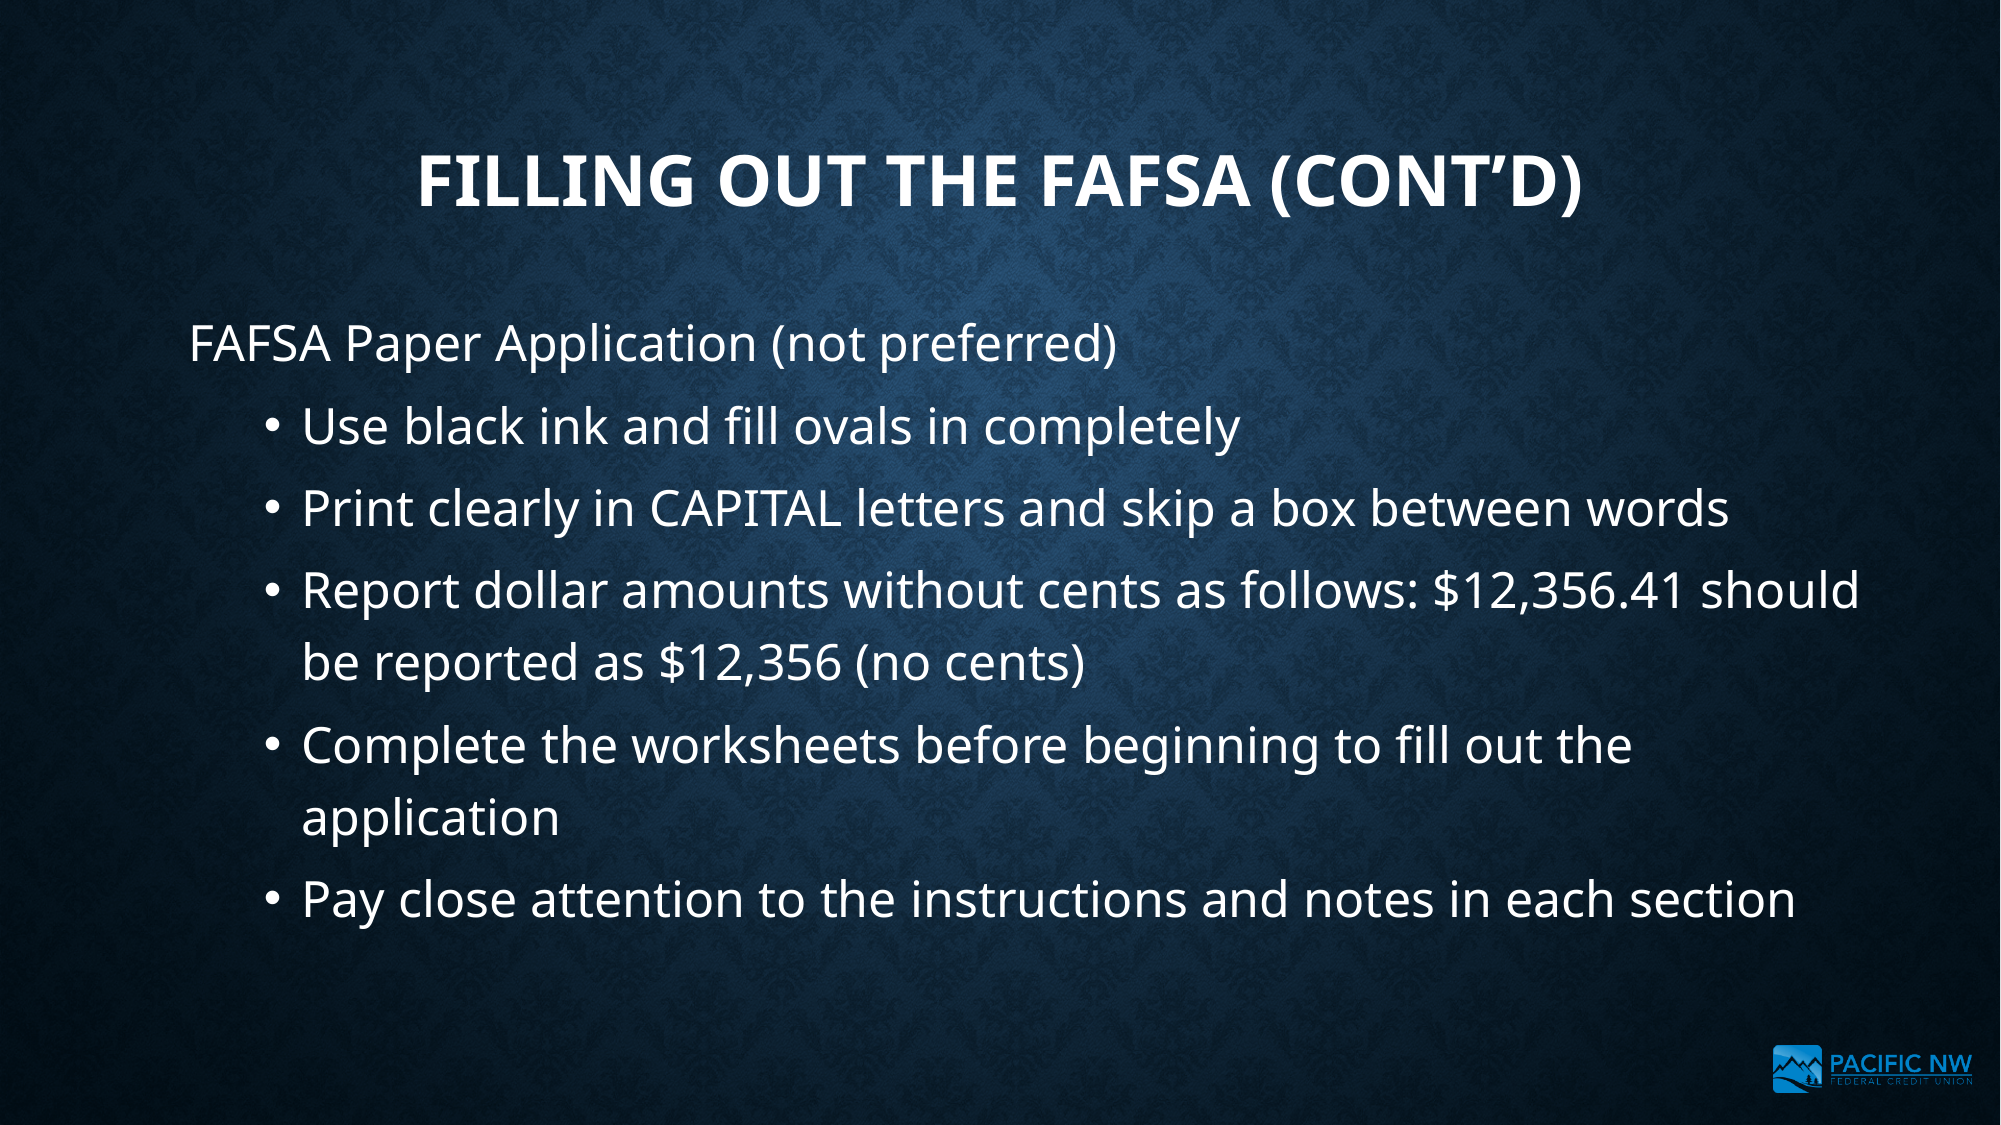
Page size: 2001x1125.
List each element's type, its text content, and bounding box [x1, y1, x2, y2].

picture [1773, 1045, 1817, 1068]
picture [1779, 1045, 1973, 1094]
title Filling out the FAFSA (Cont’d) [137, 74, 1863, 293]
picture [1775, 1066, 1785, 1072]
list FAFSA Paper Application (not preferred) Use black ink and fill ovals in completely Print clearly in CAPITAL letters and skip a box between words Report dollar amounts without cents as follows: $12,356.41 should be reported as $12,356 (no cents) Complete the worksheets before beginning to fill out the application Pay close attention to the instructions and notes in each section [173, 292, 1899, 1006]
